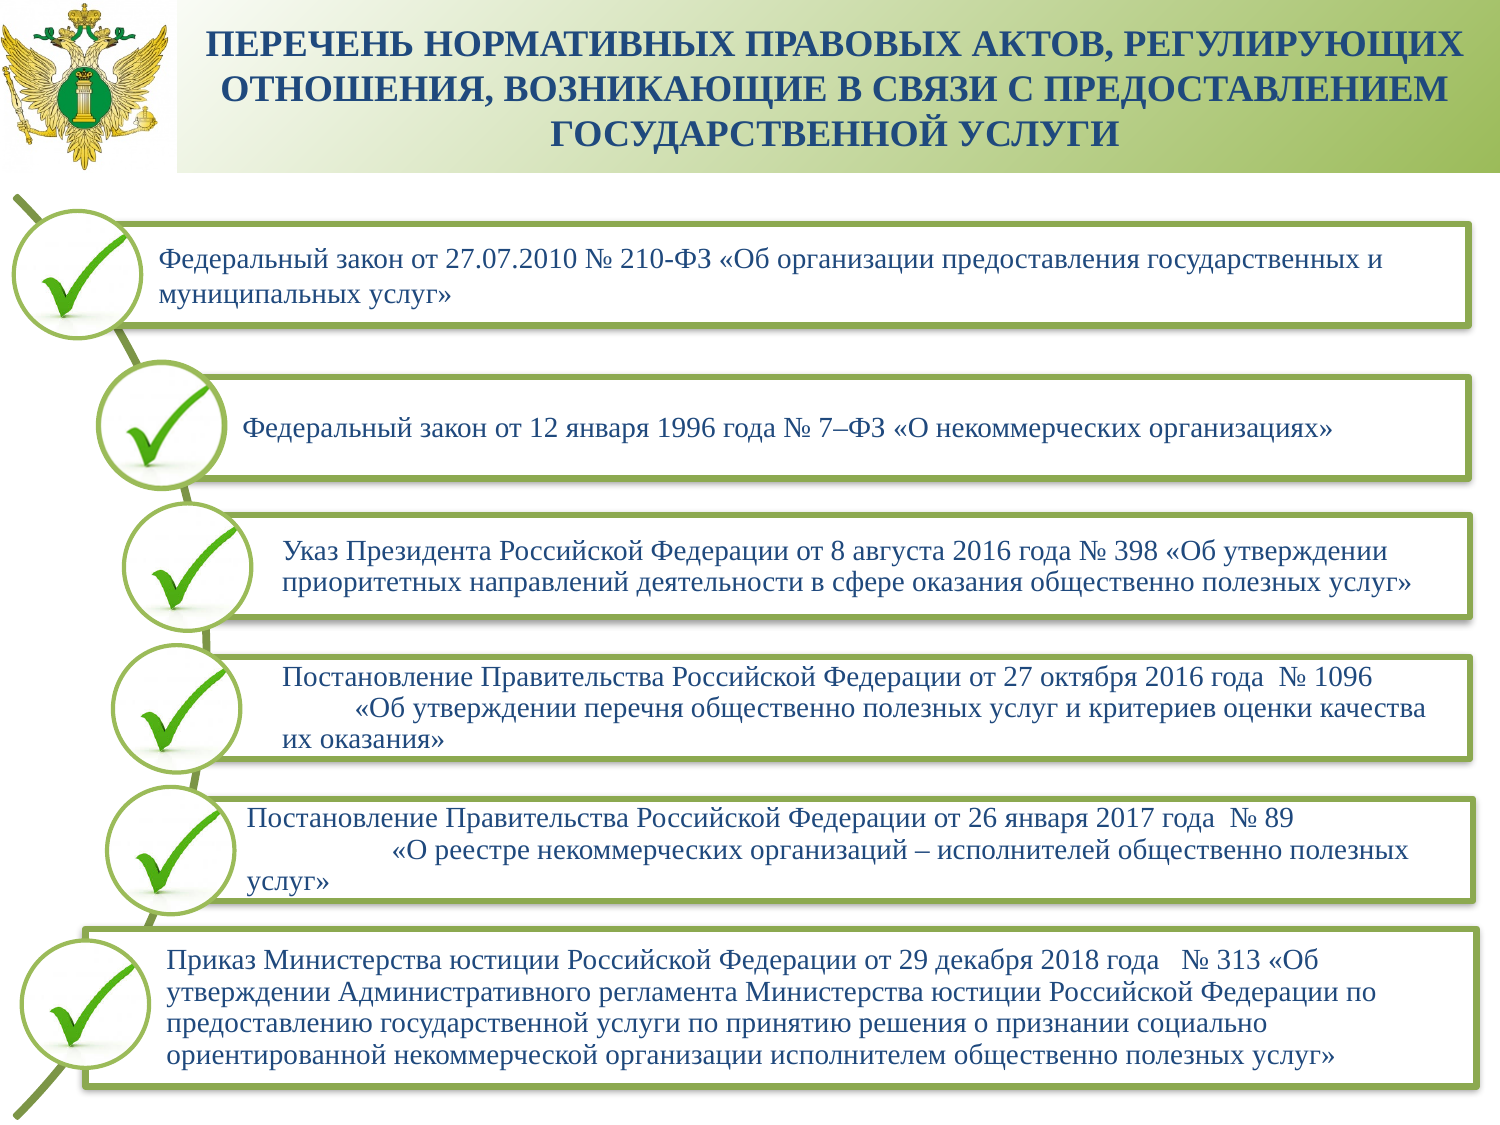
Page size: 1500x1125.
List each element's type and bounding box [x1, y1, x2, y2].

text_box [0, 172, 1483, 1125]
text_box [0, 0, 1500, 173]
